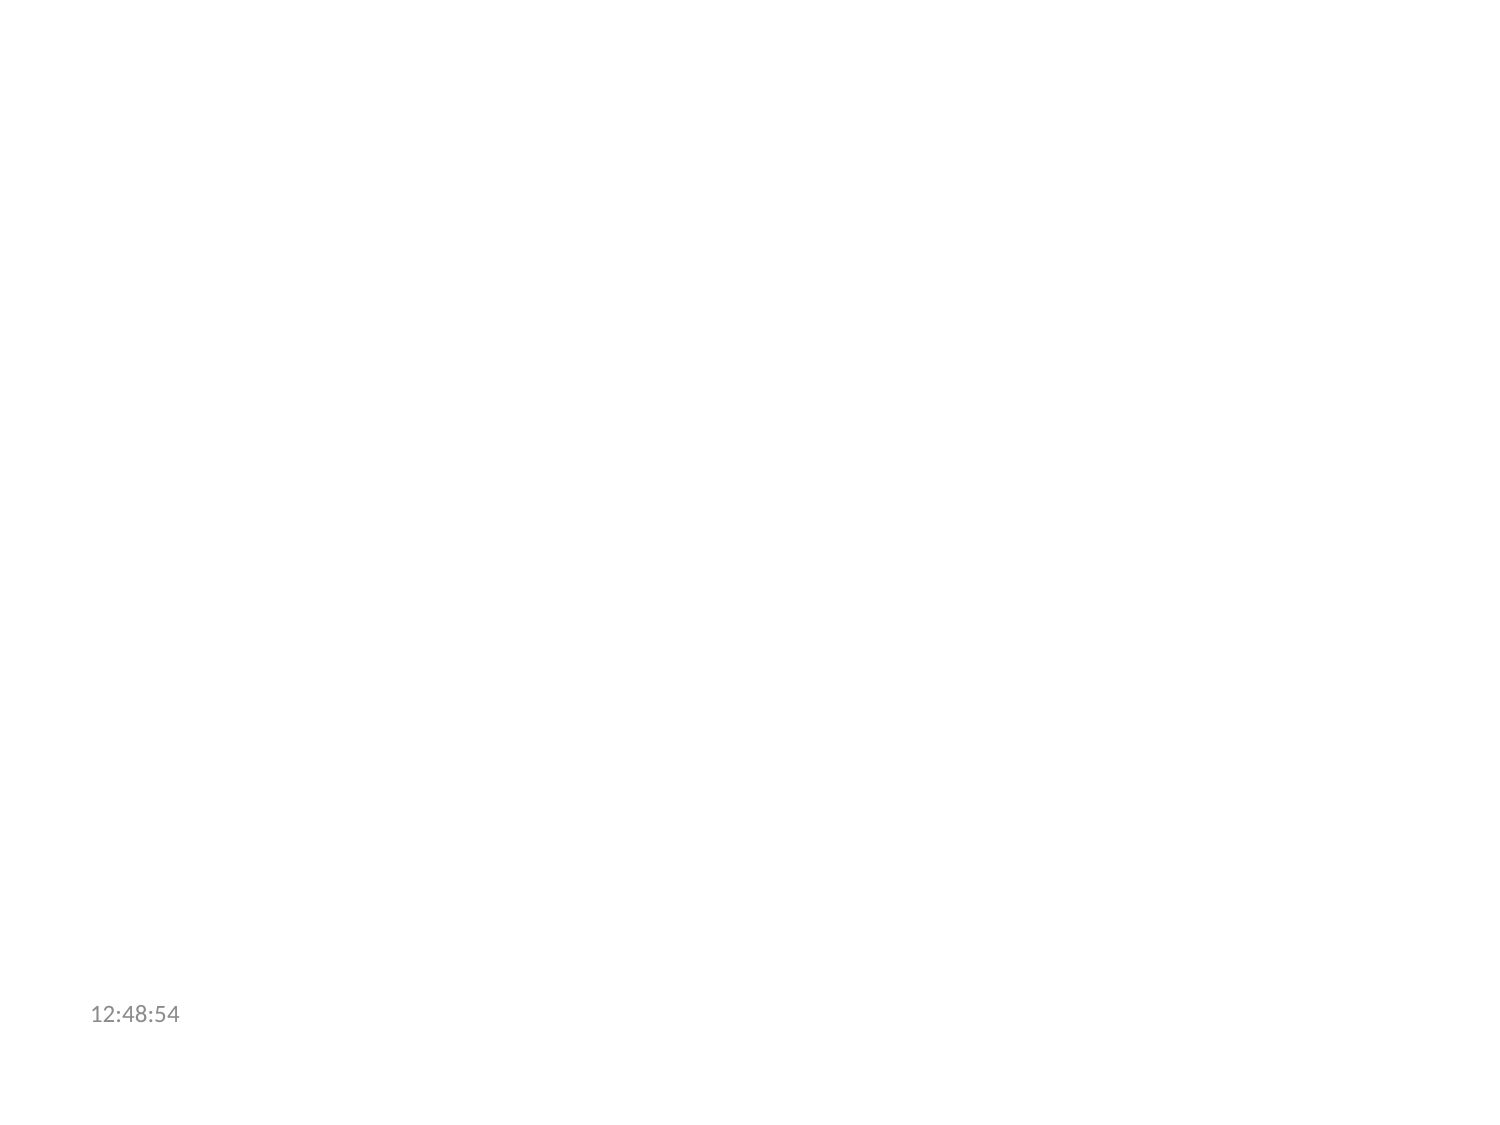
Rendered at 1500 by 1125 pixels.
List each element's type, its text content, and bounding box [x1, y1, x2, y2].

text_box 15:35:09 [75, 982, 425, 1043]
